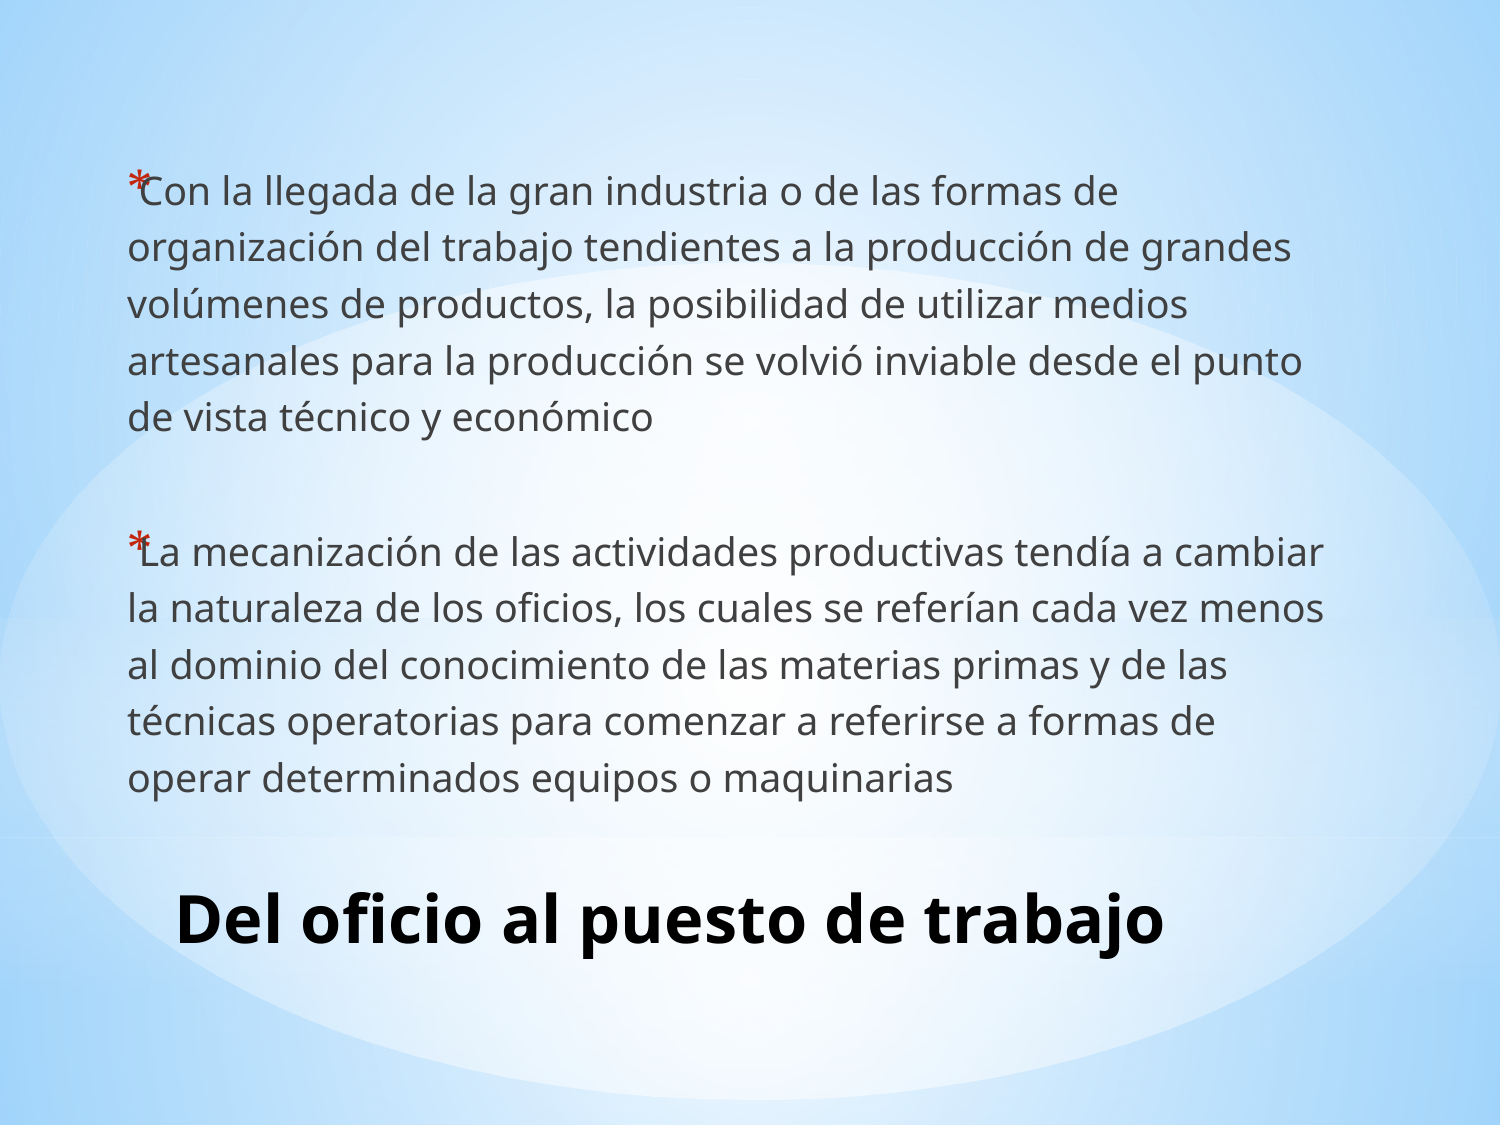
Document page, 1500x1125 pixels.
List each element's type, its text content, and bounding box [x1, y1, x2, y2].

title Del oficio al puesto de trabajo [159, 869, 1304, 1058]
list Con la llegada de la gran industria o de las formas de organización del trabajo tendientes a la producción de grandes volúmenes de productos, la posibilidad de utilizar medios artesanales para la producción se volvió inviable desde el punto de vista técnico y económico La mecanización de las actividades productivas tendía a cambiar la naturaleza de los oficios, los cuales se referían cada vez menos al dominio del conocimiento de las materias primas y de las técnicas operatorias para comenzar a referirse a formas de operar determinados equipos o maquinarias [112, 149, 1341, 811]
